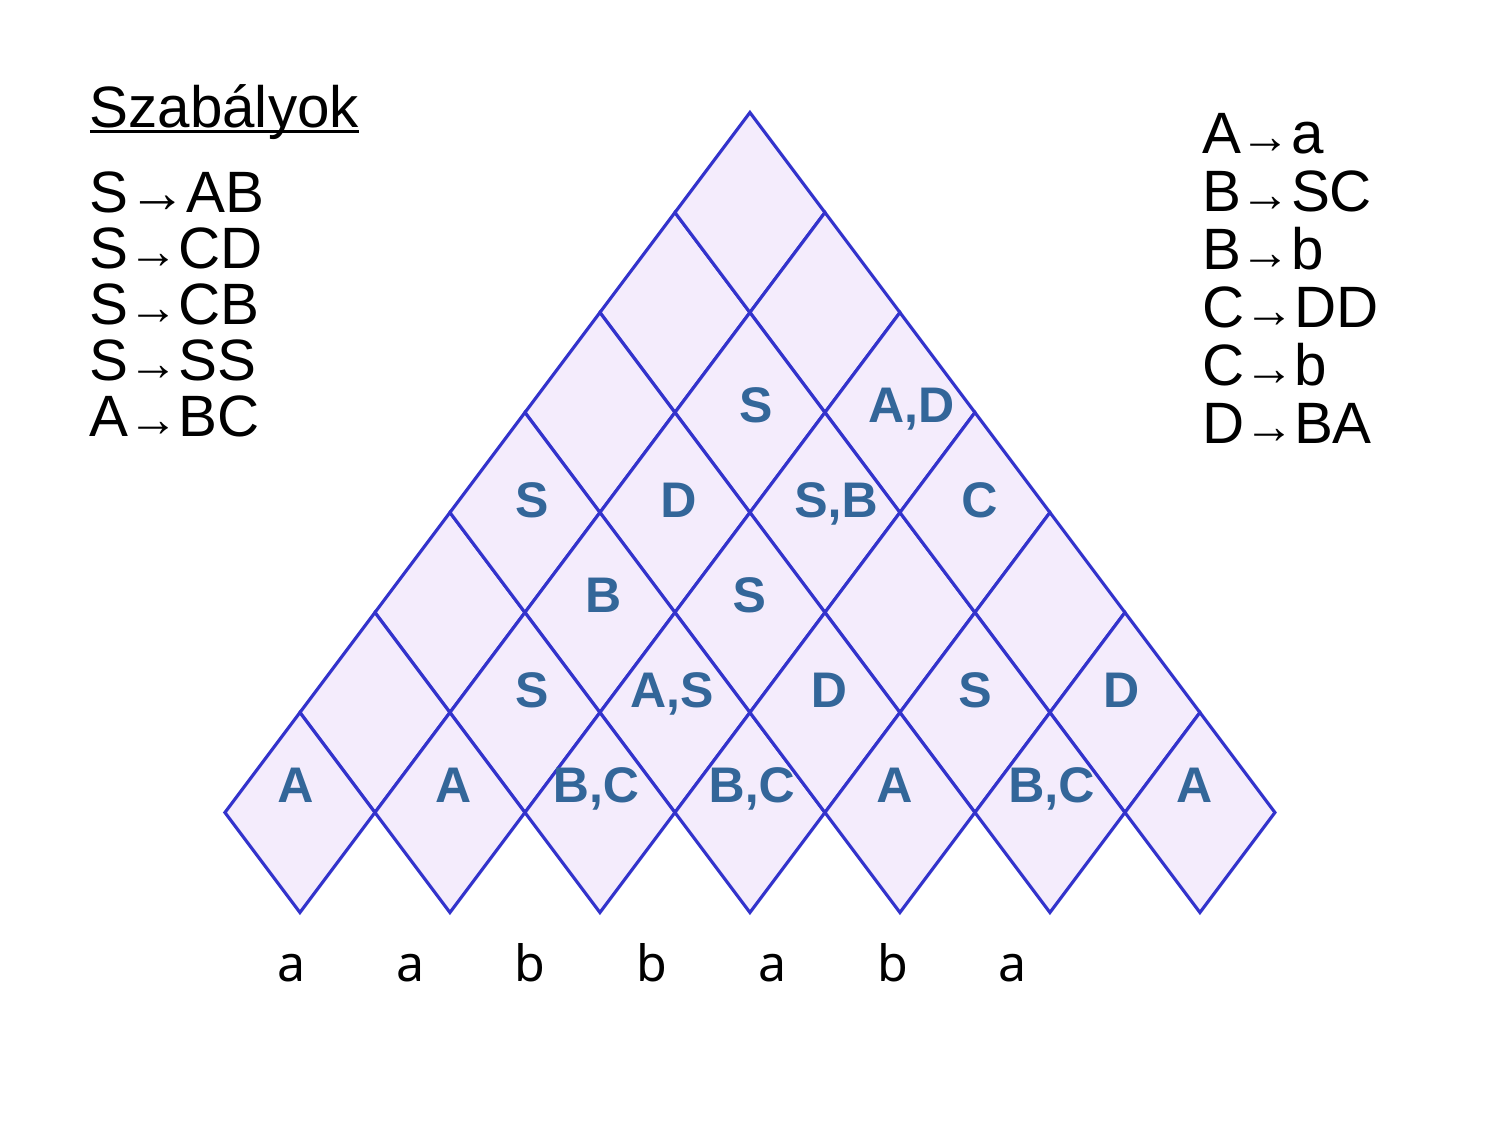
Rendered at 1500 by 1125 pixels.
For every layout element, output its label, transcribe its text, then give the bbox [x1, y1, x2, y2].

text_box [74, 74, 1413, 464]
text_box a a b b a b a [262, 924, 1250, 999]
text_box [980, 820, 1120, 913]
text_box [224, 763, 370, 913]
text_box [1130, 820, 1270, 913]
text_box [830, 820, 970, 913]
text_box [530, 820, 670, 913]
text_box S S B,C S A,D S D S,B C B S S A,S D S D A A B,C B,C A B,C A [262, 174, 1475, 820]
text_box [680, 820, 820, 913]
text_box [380, 820, 520, 913]
